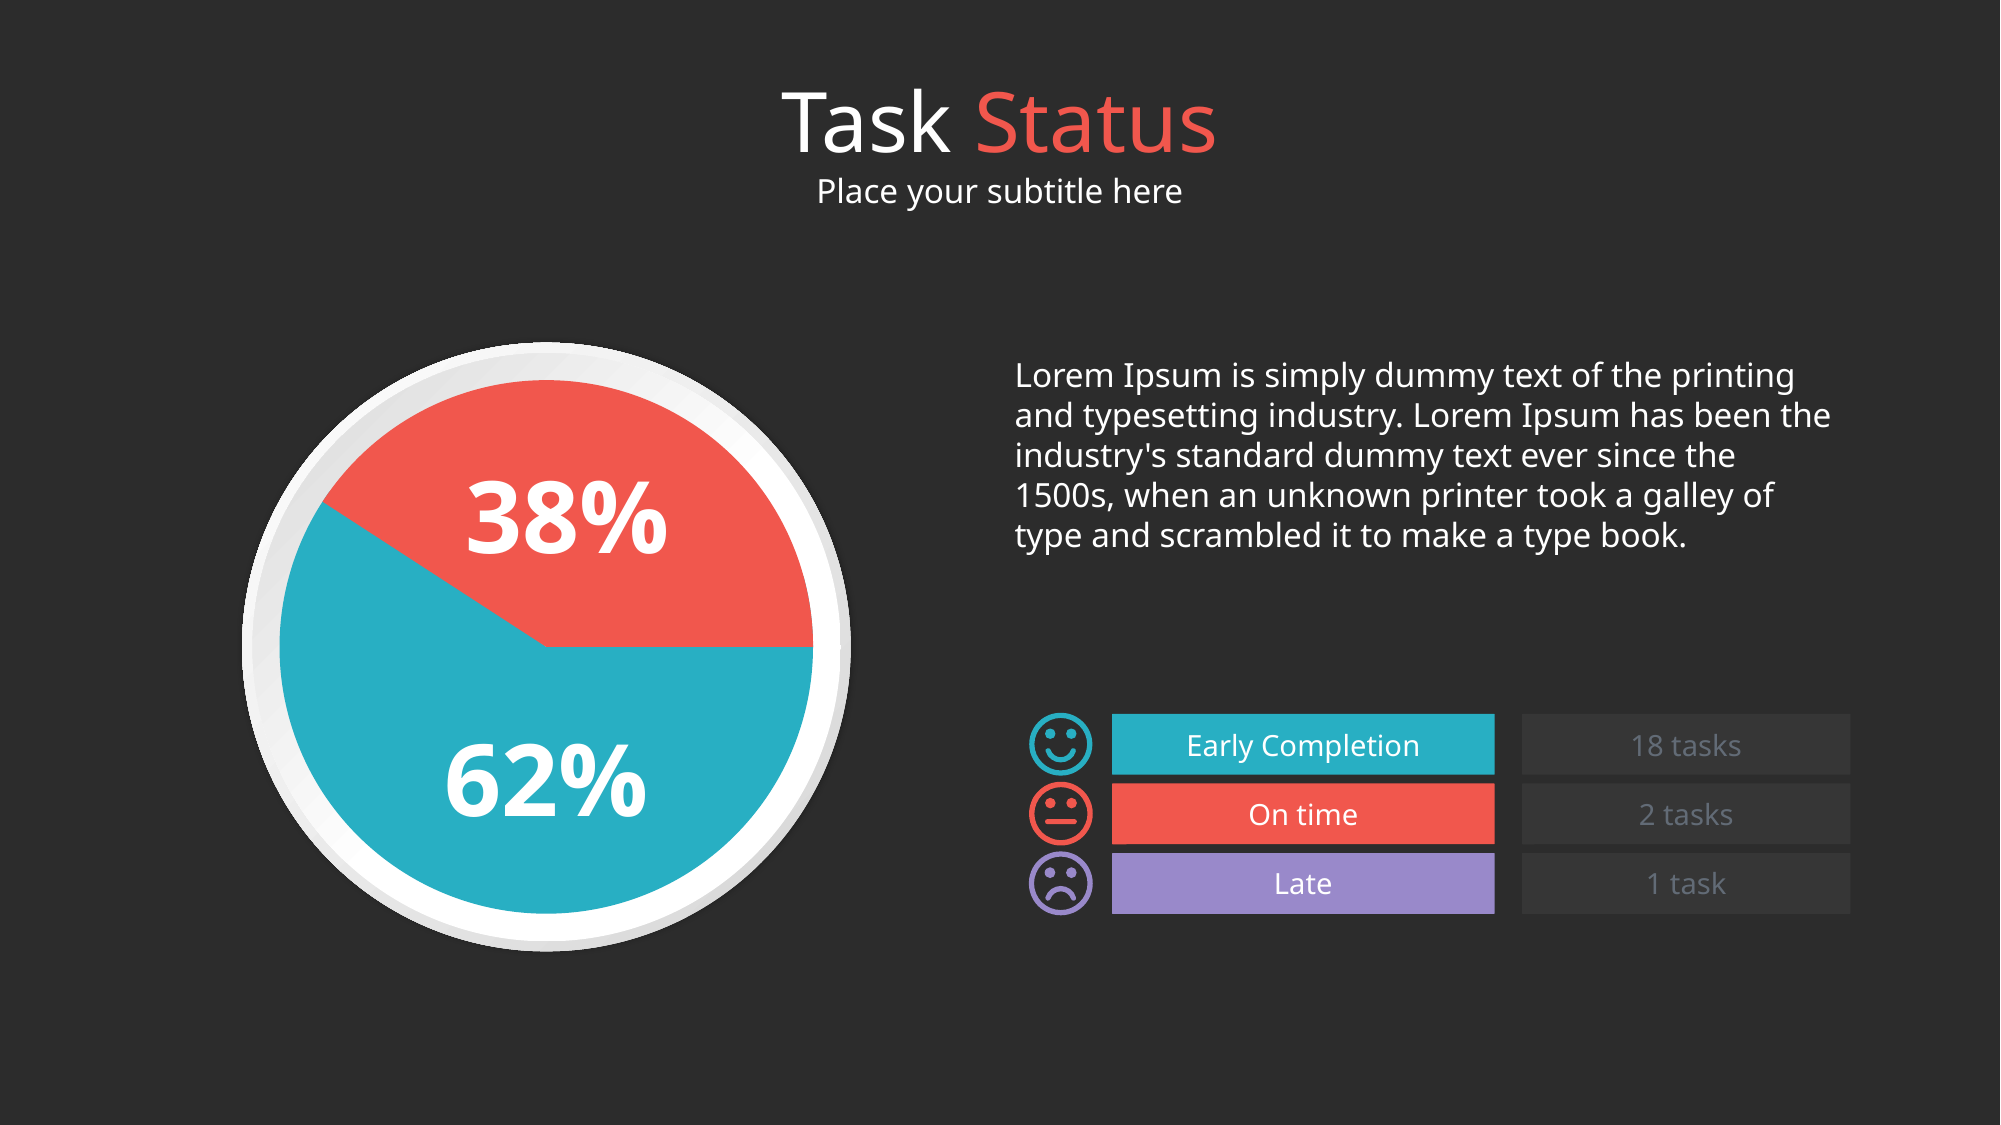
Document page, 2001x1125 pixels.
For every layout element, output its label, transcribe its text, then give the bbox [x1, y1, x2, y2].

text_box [241, 342, 851, 952]
text_box Early Completion [1112, 713, 1495, 775]
text_box [1028, 851, 1093, 916]
text_box 18 tasks [1522, 713, 1851, 775]
list Place your subtitle here [149, 162, 1851, 232]
text_box Lorem Ipsum is simply dummy text of the printing and typesetting industry. Lorem Ipsum has been the industry's standard dummy text ever since the 1500s, when an unknown printer took a galley of type and scrambled it to make a type book. [999, 346, 1851, 562]
text_box On time [1112, 783, 1495, 845]
text_box 1 task [1522, 853, 1851, 914]
text_box [1029, 712, 1093, 776]
title Task Status [149, 58, 1851, 162]
text_box Late [1112, 853, 1495, 914]
text_box [1029, 781, 1093, 846]
text_box 2 tasks [1522, 783, 1851, 845]
